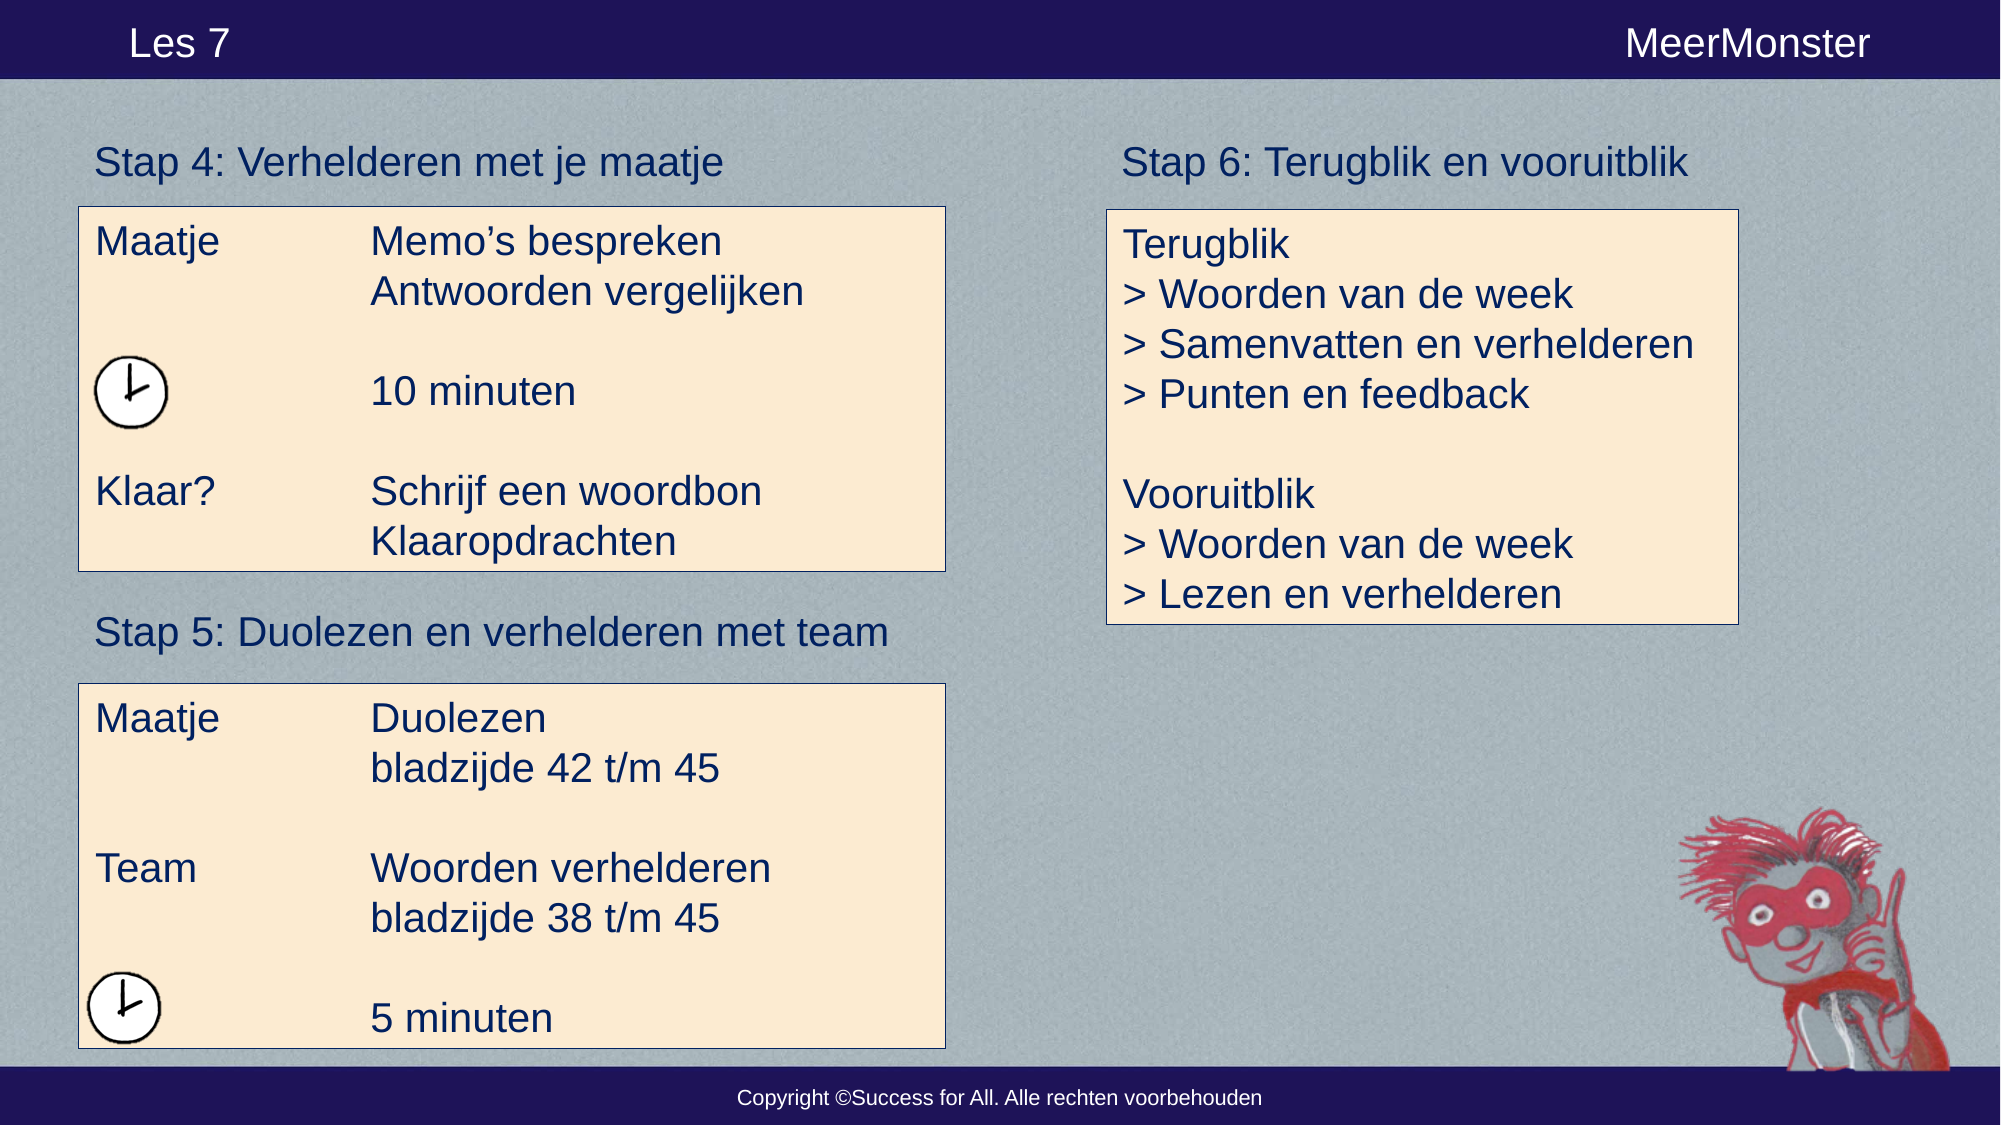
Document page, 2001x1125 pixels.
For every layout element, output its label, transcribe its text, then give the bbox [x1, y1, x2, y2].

picture [0, 0, 2001, 1125]
text_box Stap 6: Terugblik en vooruitblik [1106, 127, 1899, 192]
text_box Stap 5: Duolezen en verhelderen met team [79, 596, 922, 662]
text_box Terugblik > Woorden van de week > Samenvatten en verhelderen > Punten en feedback Vooruitblik > Woorden van de week > Lezen en verhelderen [1106, 209, 1739, 625]
text_box Maatje Duolezen bladzijde 42 t/m 45 Team Woorden verhelderen bladzijde 38 t/m 45 5 minuten [78, 683, 946, 1049]
text_box Les 7 [114, 8, 354, 73]
text_box MeerMonster [999, 8, 1886, 73]
text_box Stap 4: Verhelderen met je maatje [79, 127, 872, 192]
text_box Copyright ©Success for All. Alle rechten voorbehouden [0, 1076, 2000, 1125]
text_box Maatje Memo’s bespreken Antwoorden vergelijken 10 minuten Klaar? Schrijf een woordbon Klaaropdrachten [78, 206, 946, 572]
